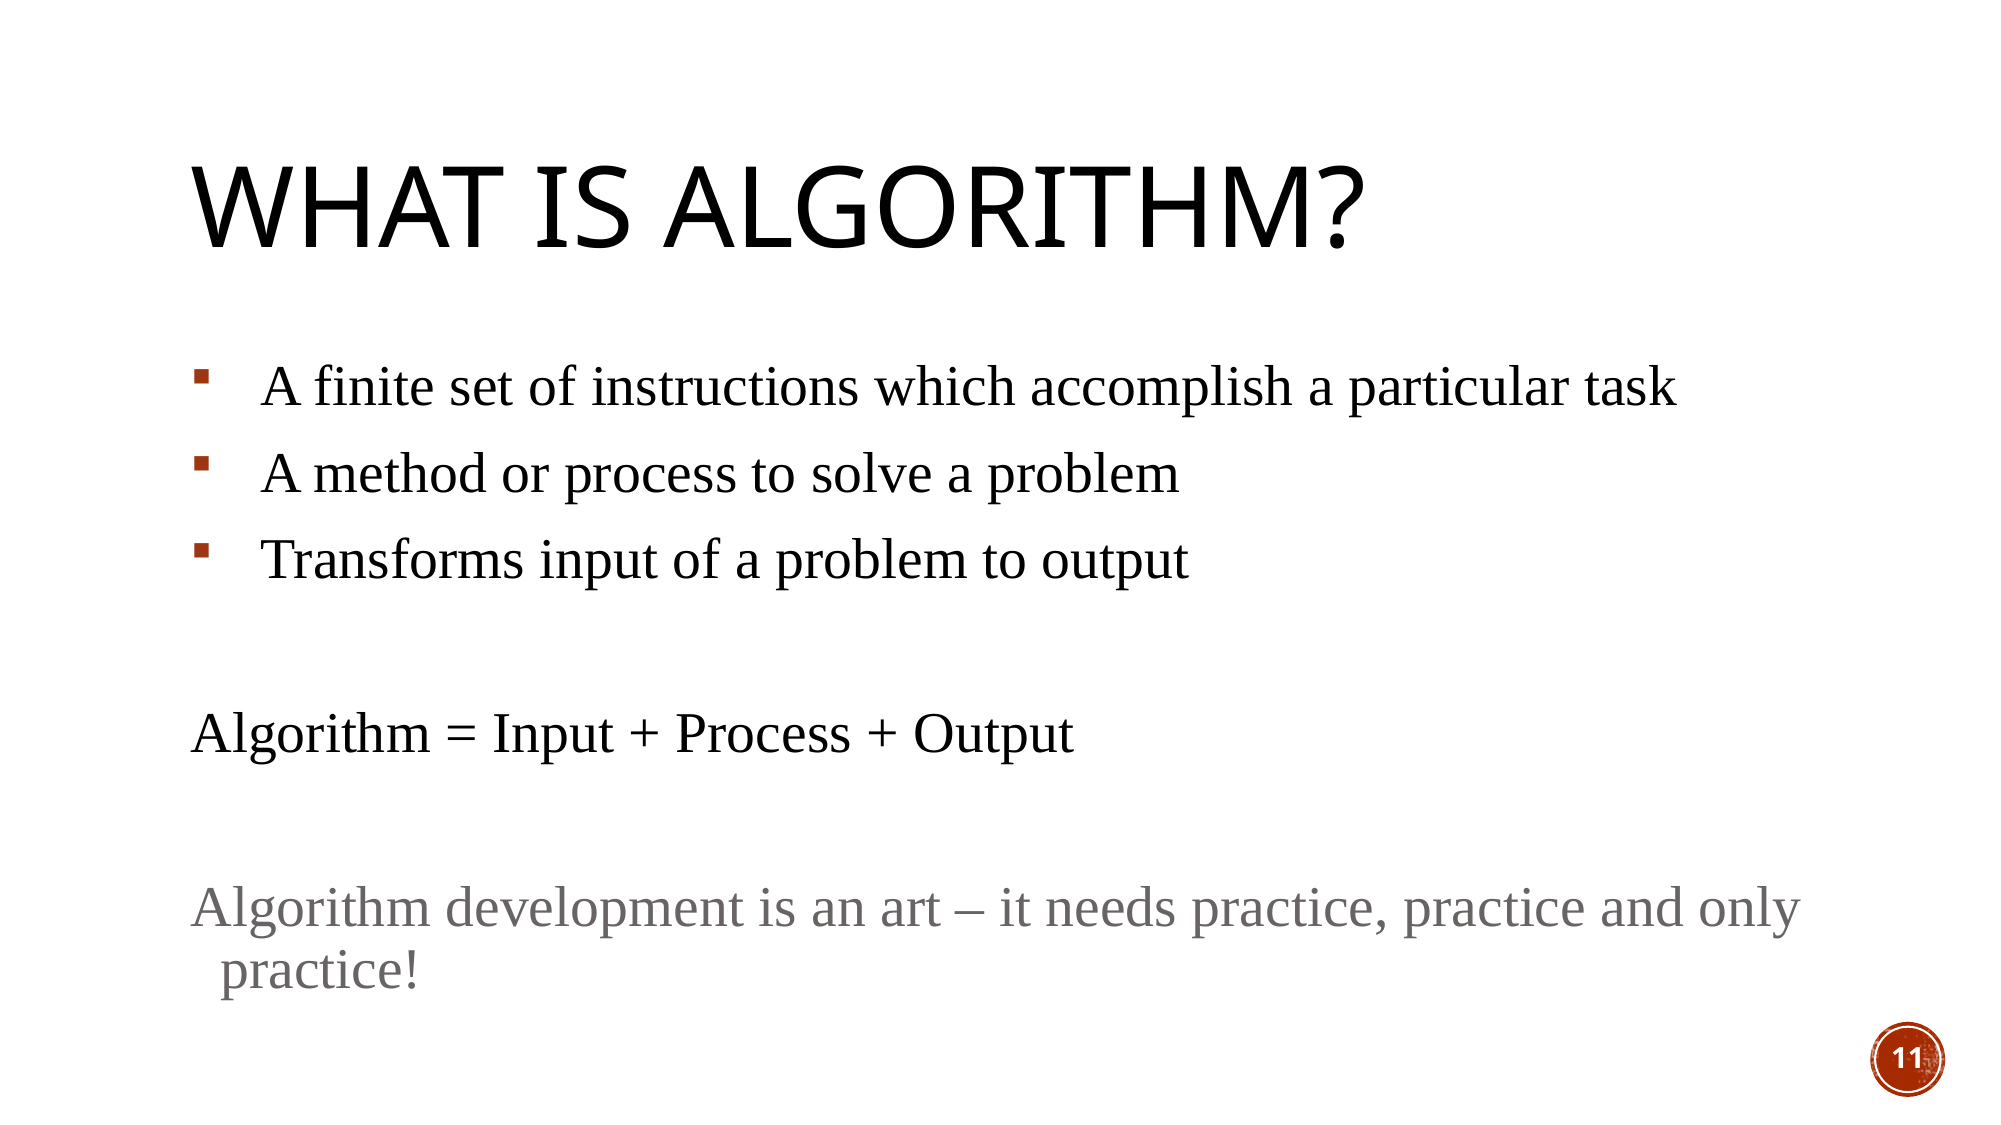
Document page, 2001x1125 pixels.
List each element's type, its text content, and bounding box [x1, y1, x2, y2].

slide_number 11 [1855, 1028, 1961, 1089]
title What is algorithm? [175, 79, 1826, 344]
list A finite set of instructions which accomplish a particular task A method or process to solve a problem Transforms input of a problem to output Algorithm = Input + Process + Output Algorithm development is an art – it needs practice, practice and only practice! [175, 348, 1826, 1013]
